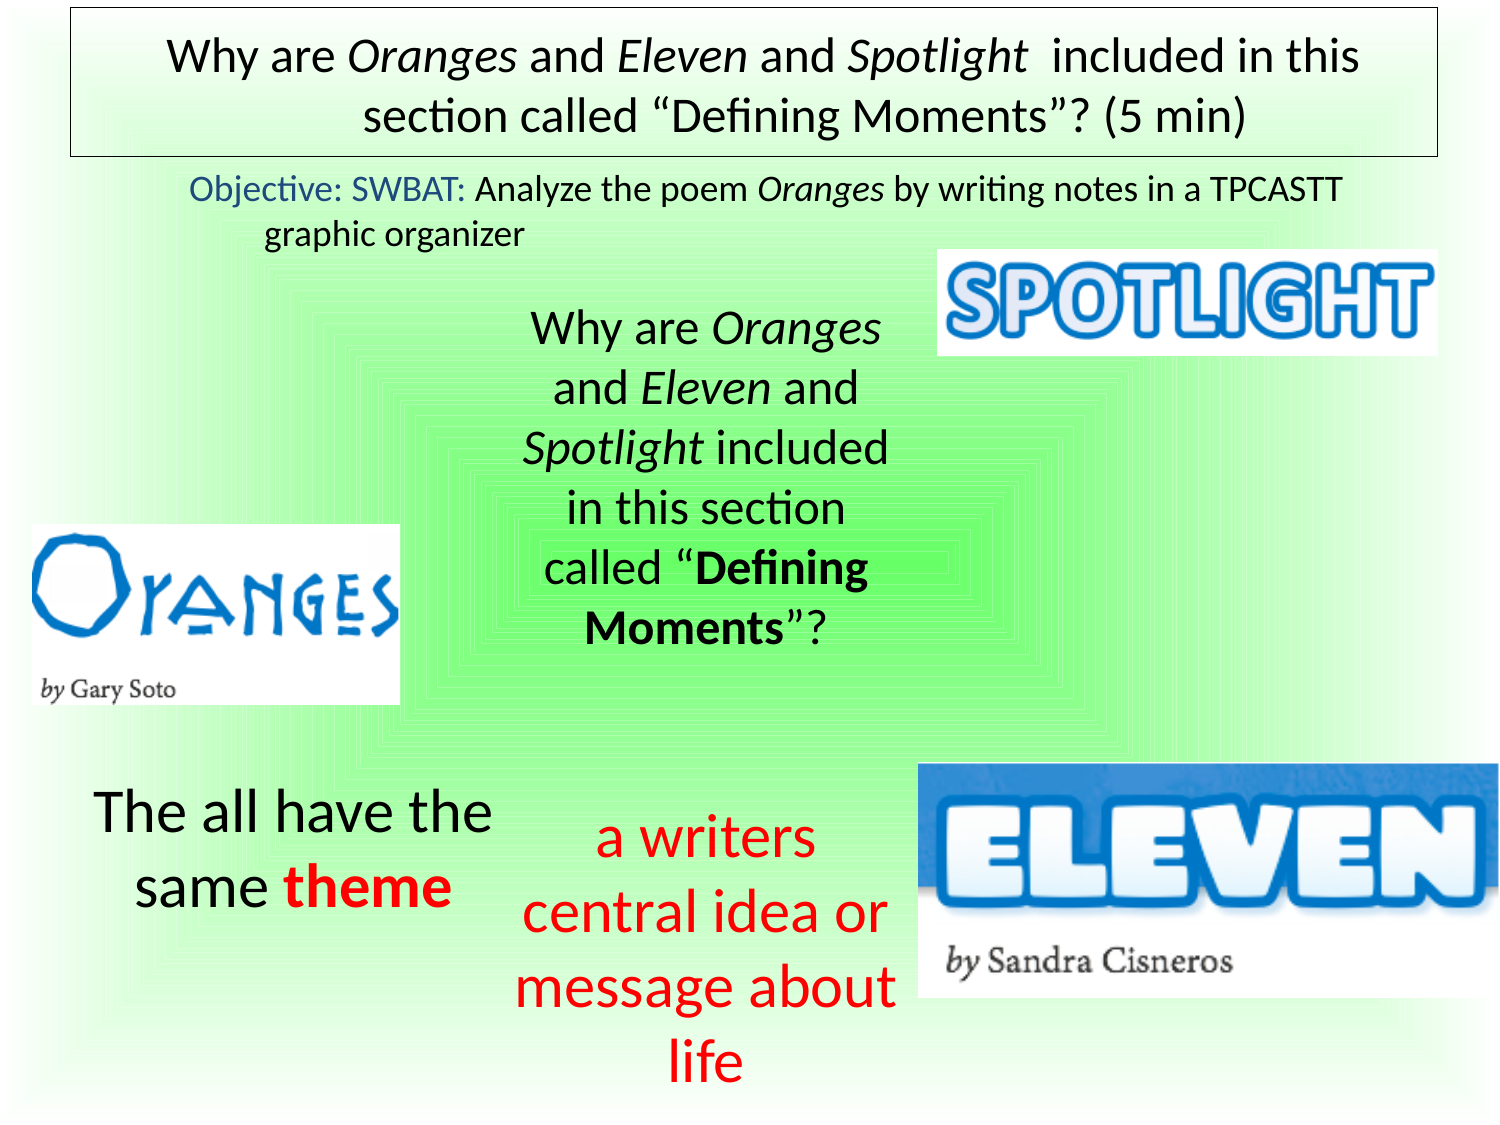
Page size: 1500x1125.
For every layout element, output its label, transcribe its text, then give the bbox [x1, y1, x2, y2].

title Why are Oranges and Eleven and Spotlight included in this section called “Defining Moments”? (5 min) [70, 7, 1438, 157]
picture [937, 249, 1438, 356]
text_box Objective: SWBAT: Analyze the poem Oranges by writing notes in a TPCASTT graphic organizer [70, 156, 1413, 262]
picture [31, 524, 401, 705]
picture [918, 762, 1500, 999]
text_box Why are Oranges and Eleven and Spotlight included in this section called “Defining Moments”? [487, 287, 925, 663]
text_box a writers central idea or message about life [487, 788, 925, 1103]
text_box The all have the same theme [74, 763, 513, 928]
